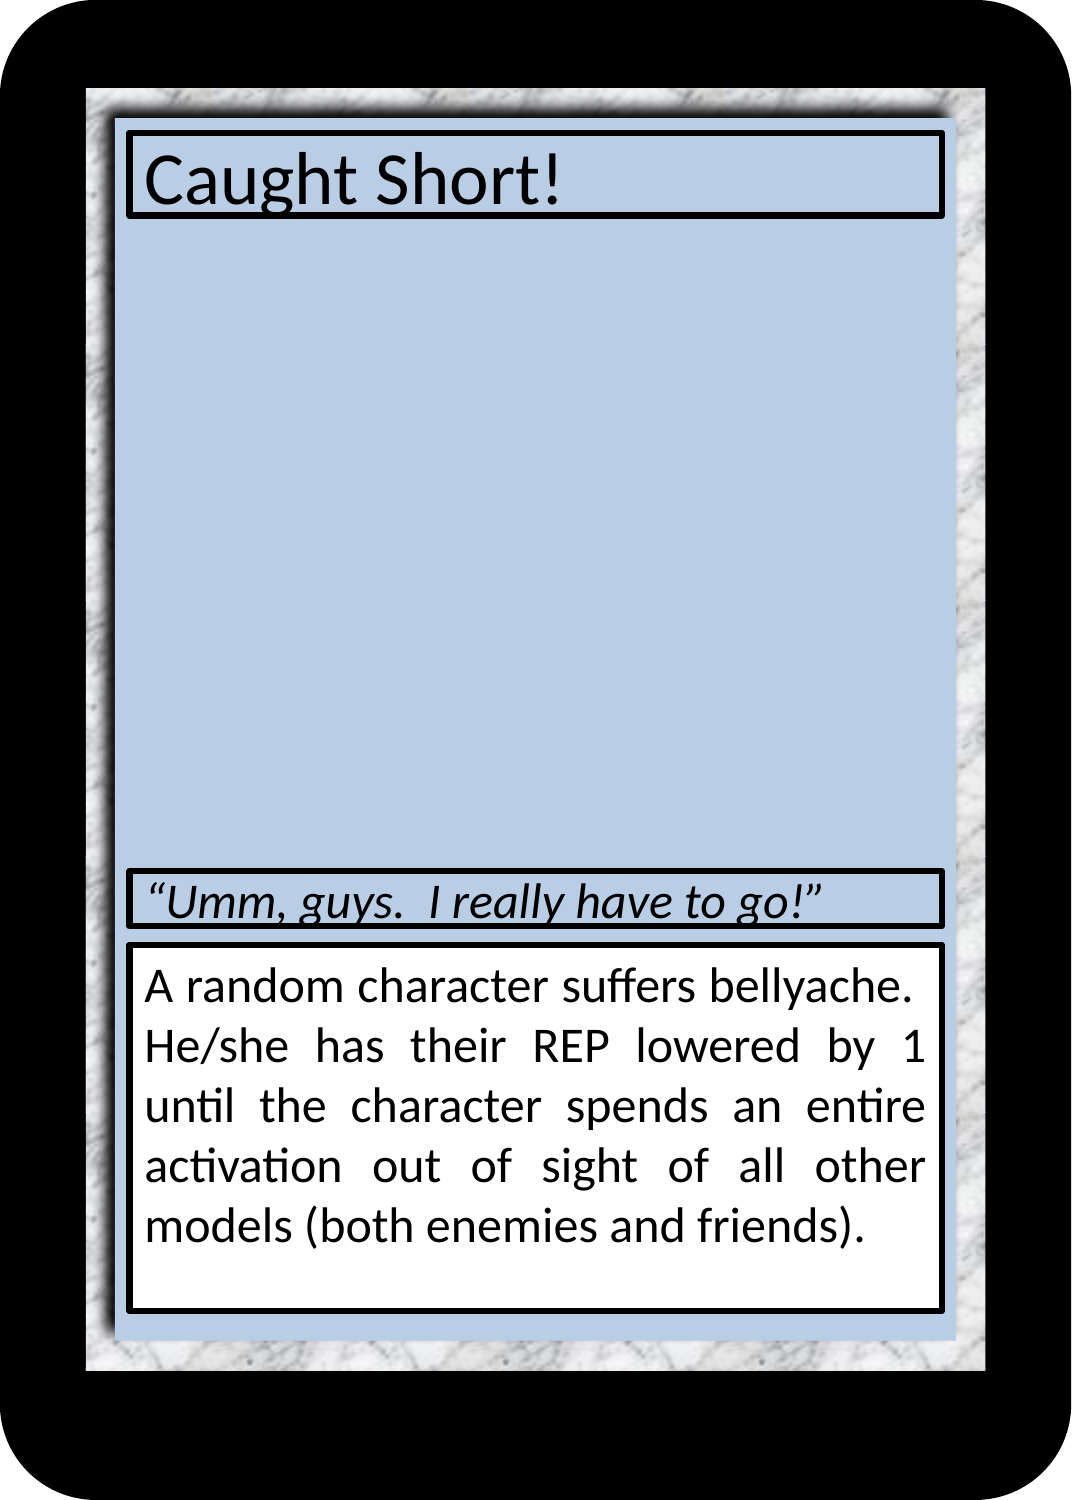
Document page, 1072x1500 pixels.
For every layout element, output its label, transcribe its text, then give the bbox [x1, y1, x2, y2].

title Caught Short! [126, 130, 945, 219]
list A random character suffers bellyache. He/she has their REP lowered by 1 until the character spends an entire activation out of sight of all other models (both enemies and friends). [126, 942, 945, 1314]
list “Umm, guys. I really have to go!” [126, 868, 945, 929]
picture [85, 88, 986, 1371]
